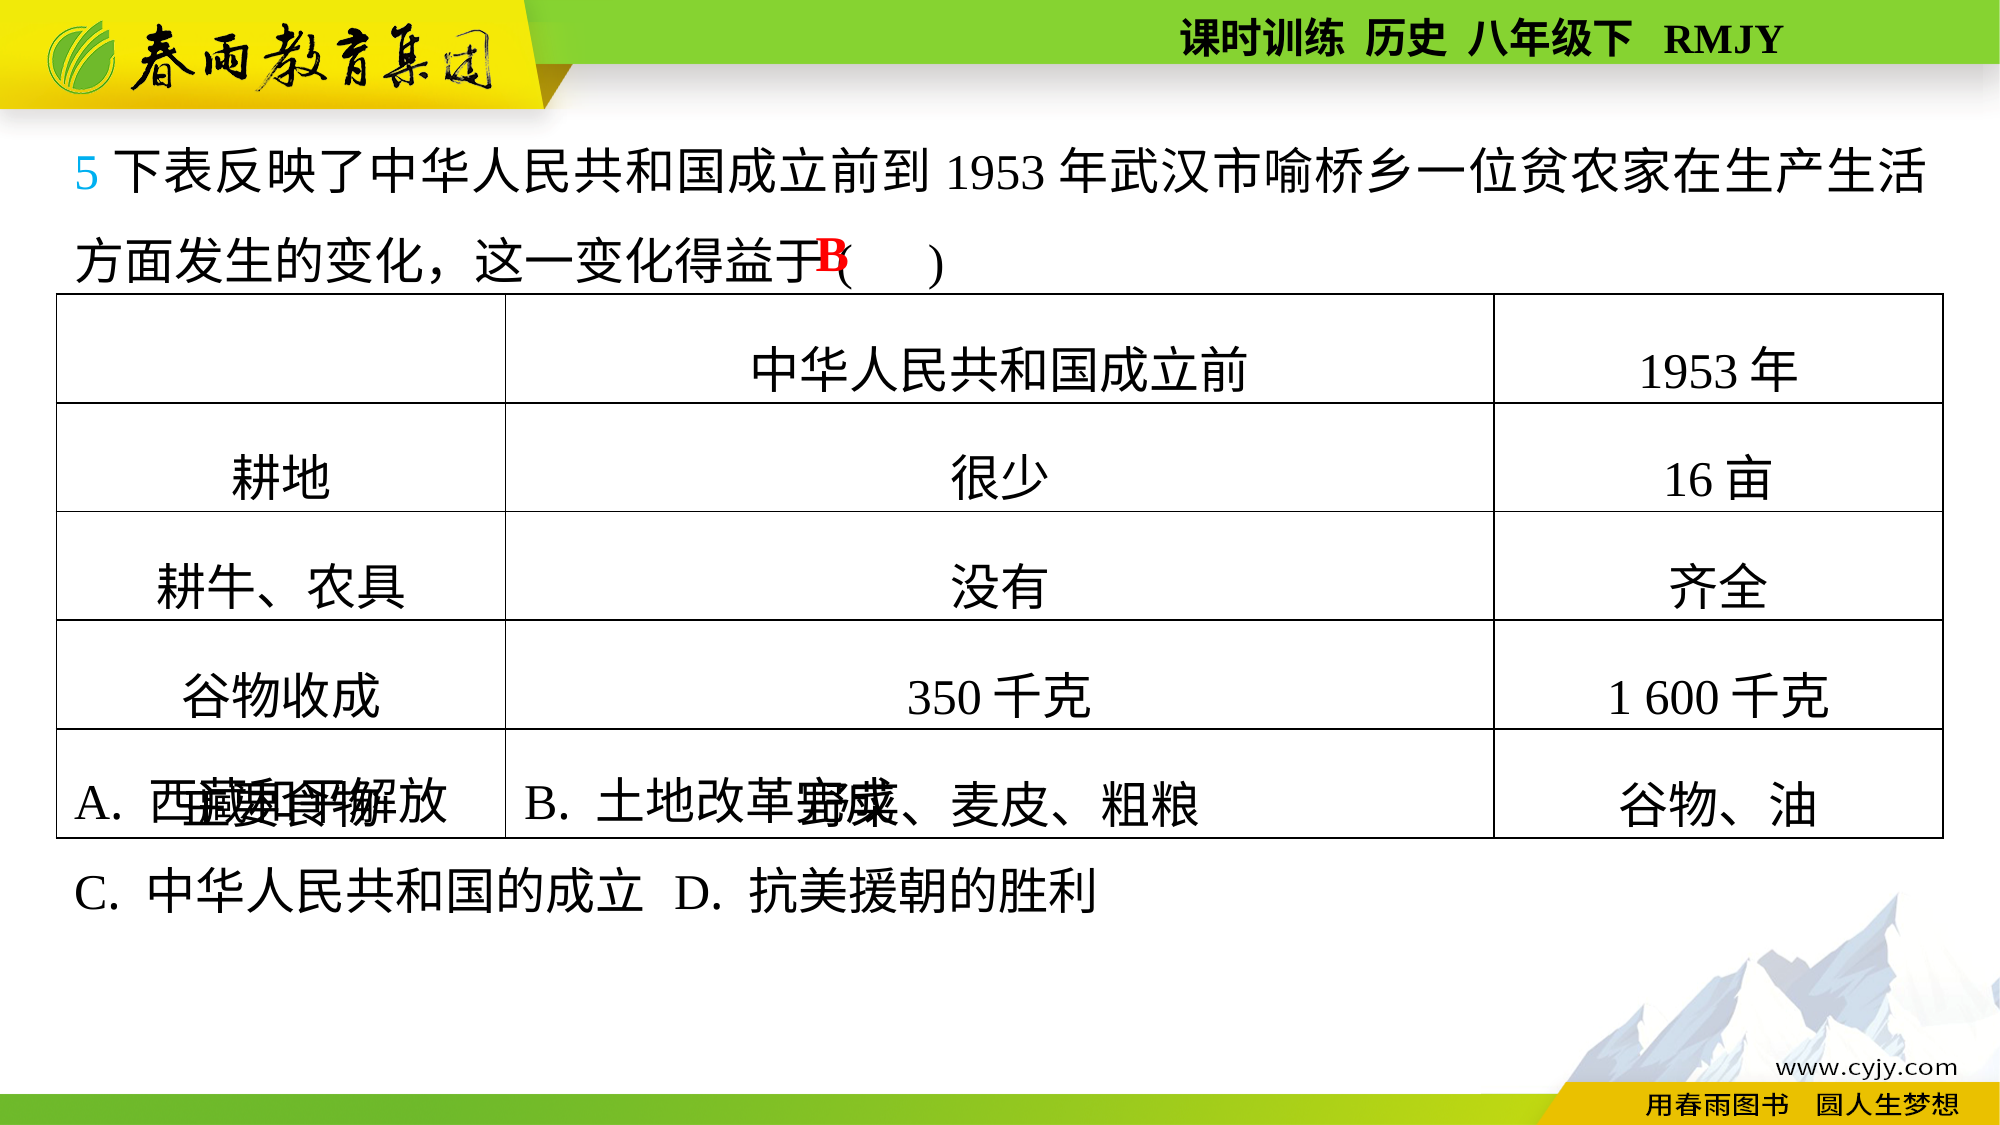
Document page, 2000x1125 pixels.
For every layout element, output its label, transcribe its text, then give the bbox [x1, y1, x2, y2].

table_cell 齐全 [1495, 512, 1942, 619]
table_cell 谷物、油 [1495, 730, 1942, 837]
table_cell 350千克 [506, 621, 1493, 728]
table_cell 野菜、麦皮、粗粮 [506, 730, 1493, 837]
table_header 1953年 [1495, 295, 1942, 402]
table_header 中华人民共和国成立前 [506, 295, 1493, 402]
table_cell 没有 [506, 512, 1493, 619]
list 5下表反映了中华人民共和国成立前到1953年武汉市喻桥乡一位贫农家在生产生活方面发生的变化，这一变化得益于( ) A. 西藏和平解放 B. 土地改革完成 C. 中华人民共和国的成立 D. 抗美援朝的胜利 [59, 839, 1944, 935]
table_cell 耕牛、农具 [57, 512, 505, 619]
table_cell 很少 [506, 404, 1493, 511]
picture [0, 0, 2000, 1125]
table_cell 耕地 [57, 404, 505, 511]
table_cell 谷物收成 [57, 621, 505, 728]
list 5下表反映了中华人民共和国成立前到1953年武汉市喻桥乡一位贫农家在生产生活方面发生的变化，这一变化得益于( ) A. 西藏和平解放 B. 土地改革完成 C. 中华人民共和国的成立 D. 抗美援朝的胜利 [59, 101, 1944, 293]
text_box B [800, 213, 864, 289]
table_header [57, 295, 505, 402]
table_cell 主要食物 [57, 730, 505, 837]
table_cell 16亩 [1495, 404, 1942, 511]
table_cell 1 600千克 [1495, 621, 1942, 728]
